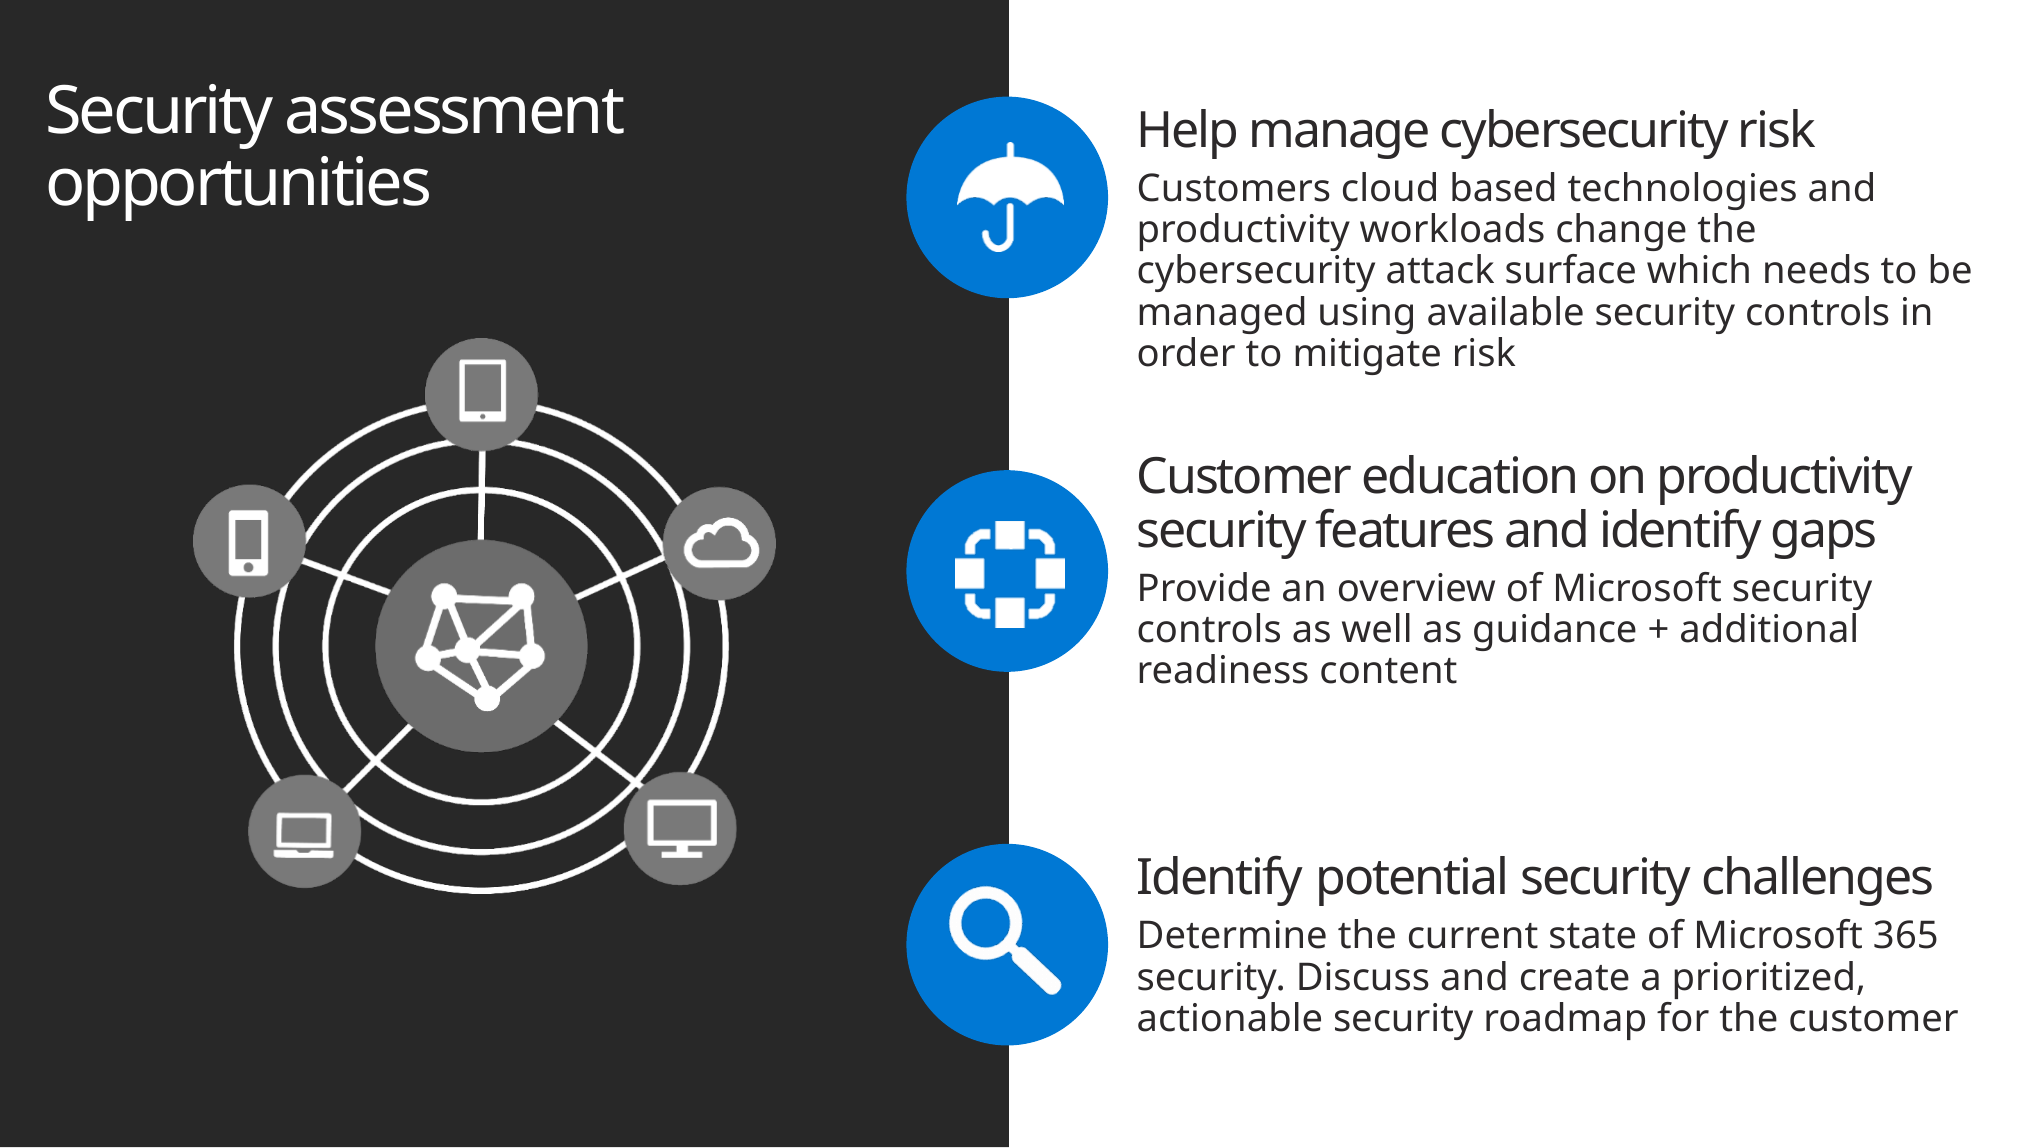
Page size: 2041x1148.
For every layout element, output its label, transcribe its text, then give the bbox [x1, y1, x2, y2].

text_box Help manage cybersecurity risk Customers cloud based technologies and productivity workloads change the cybersecurity attack surface which needs to be managed using available security controls in order to mitigate risk [1121, 96, 1994, 383]
text_box Identify potential security challenges Determine the current state of Microsoft 365 security. Discuss and create a prioritized, actionable security roadmap for the customer [1121, 843, 1994, 1048]
picture [193, 338, 776, 894]
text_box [906, 96, 1109, 299]
text_box [0, 0, 1010, 1148]
text_box Customer education on productivity security features and identify gaps Provide an overview of Microsoft security controls as well as guidance + additional readiness content [1121, 442, 1994, 700]
title Security assessment opportunities [45, 49, 1996, 185]
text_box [906, 843, 1109, 1046]
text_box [906, 469, 1109, 673]
